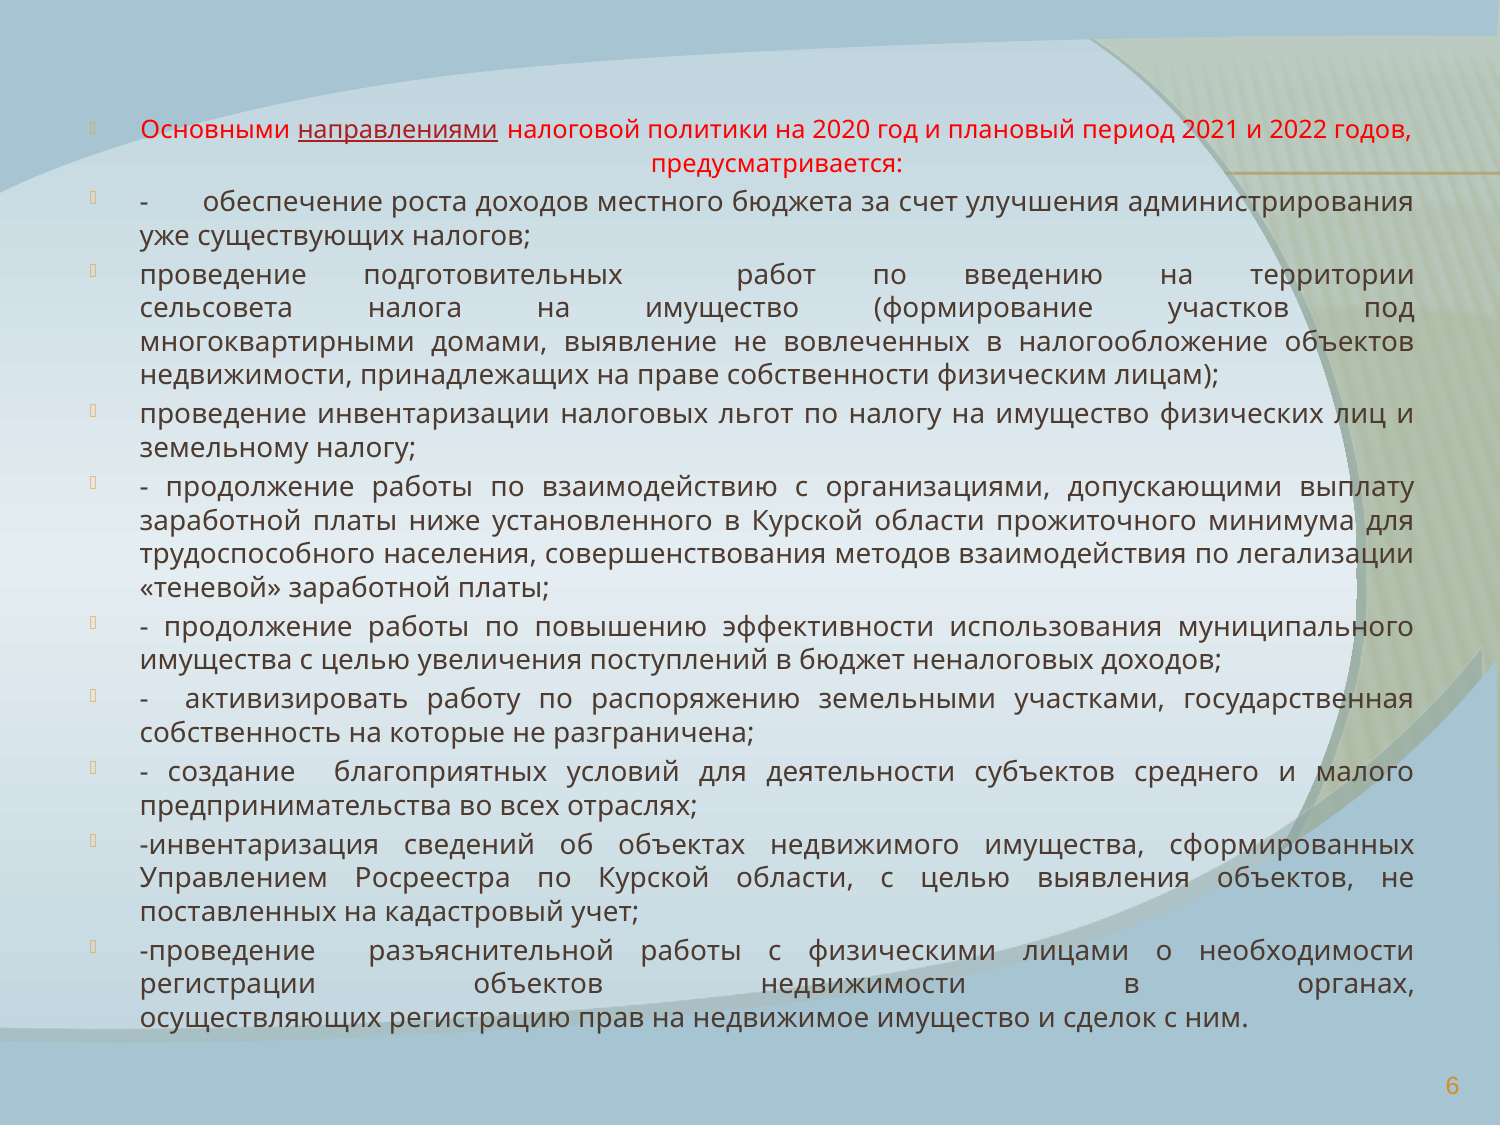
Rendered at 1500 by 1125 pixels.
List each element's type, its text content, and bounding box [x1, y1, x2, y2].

list Основными направлениями налоговой политики на 2020 год и плановый период 2021 и 2022 годов, предусматривается: - обеспечение роста доходов местного бюджета за счет улучшения администрирования уже существующих налогов; проведение подготовительных работ по введению на территории сельсовета налога на имущество (формирование участков под многоквартирными домами, выявление не вовлеченных в налогообложение объектов недвижимости, принадлежащих на праве собственности физическим лицам); проведение инвентаризации налоговых льгот по налогу на имущество физических лиц и земельному налогу; - продолжение работы по взаимодействию с организациями, допускающими выплату заработной платы ниже установленного в Курской области прожиточного минимума для трудоспособного населения, совершенствования методов взаимодействия по легализации «теневой» заработной платы; - продолжение работы по повышению эффективности использования муниципального имущества с целью увеличения поступлений в бюджет неналоговых доходов; - активизировать работу по распоряжению земельными участками, государственная собственность на которые не разграничена; - создание благоприятных условий для деятельности субъектов среднего и малого предпринимательства во всех отраслях; -инвентаризация сведений об объектах недвижимого имущества, сформированных Управлением Росреестра по Курской области, с целью выявления объектов, не поставленных на кадастровый учет; -проведение разъяснительной работы с физическими лицами о необходимости регистрации объектов недвижимости в органах, осуществляющих регистрацию прав на недвижимое имущество и сделок с ним. [75, 105, 1430, 1059]
slide_number 6 [1350, 1061, 1475, 1103]
